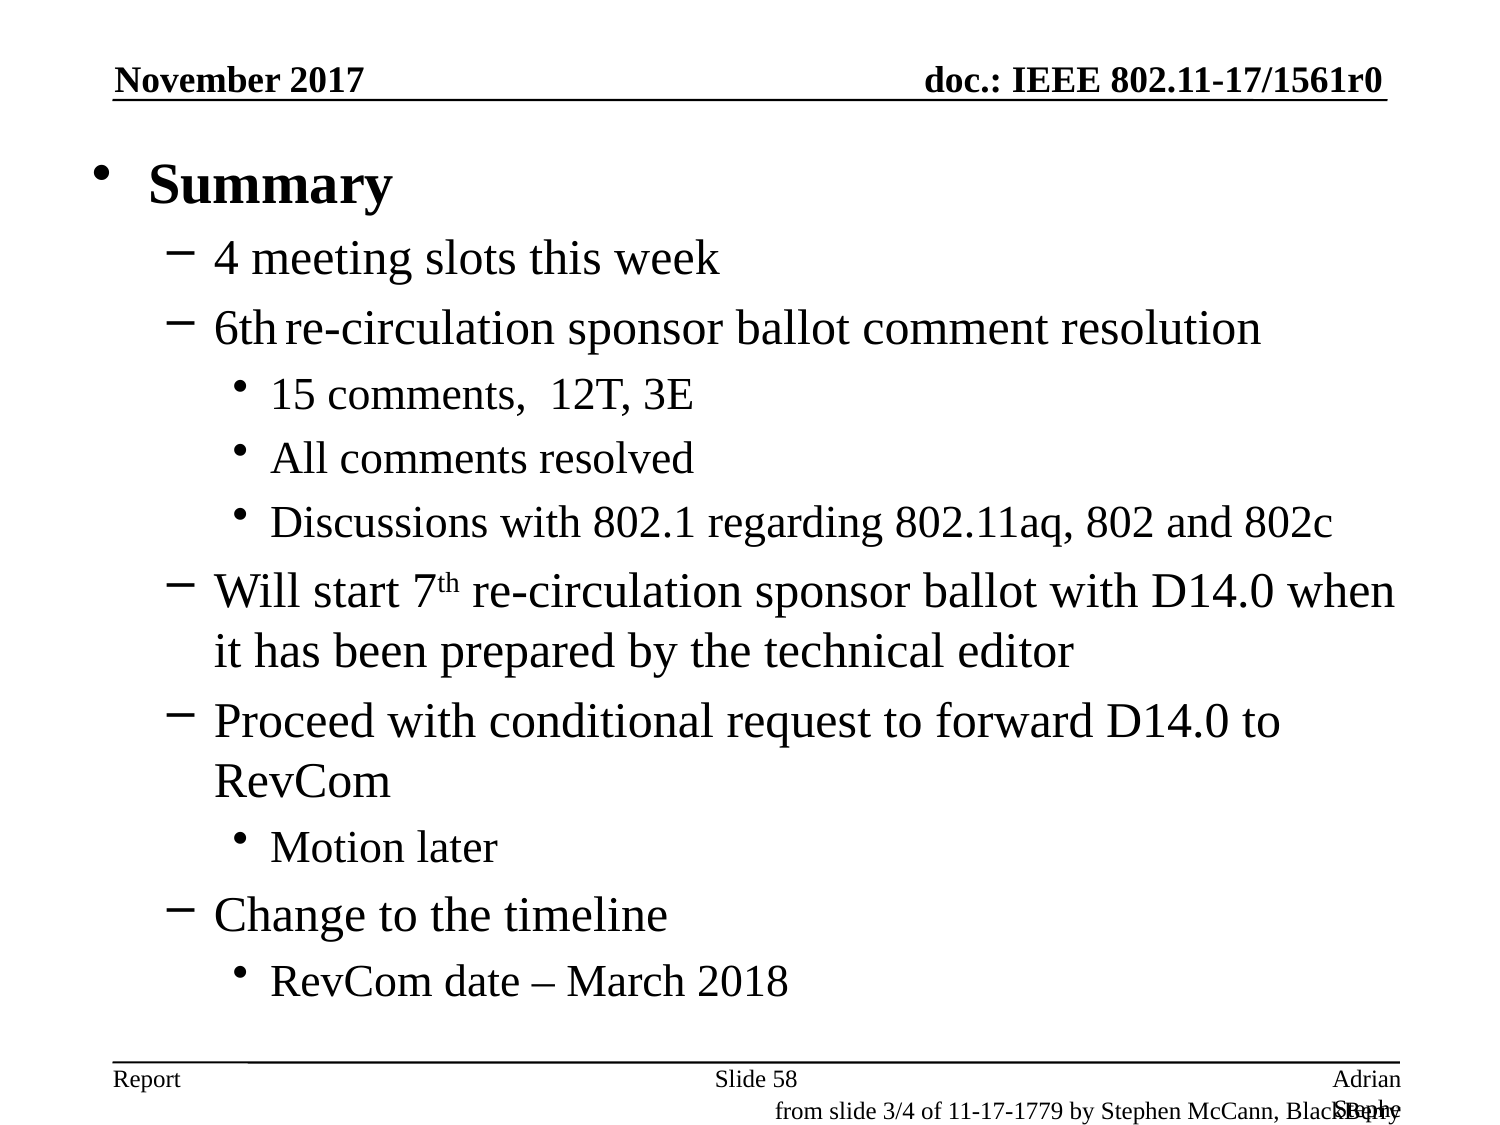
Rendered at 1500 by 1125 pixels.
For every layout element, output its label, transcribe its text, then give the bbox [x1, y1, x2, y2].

footer Adrian Stephens, Intel Corporation [1324, 1071, 1402, 1087]
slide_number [114, 54, 374, 101]
list Summary 4 meeting slots this week 6th re-circulation sponsor ballot comment resolution 15 comments, 12T, 3E All comments resolved Discussions with 802.1 regarding 802.11aq, 802 and 802c Will start 7th re-circulation sponsor ballot with D14.0 when it has been prepared by the technical editor Proceed with conditional request to forward D14.0 to RevCom Motion later Change to the timeline RevCom date – March 2018 [76, 137, 1415, 1071]
slide_number Slide 58 [711, 1061, 801, 1093]
text_box from slide 3/4 of 11-17-1779 by Stephen McCann, BlackBerry [343, 1087, 1417, 1125]
